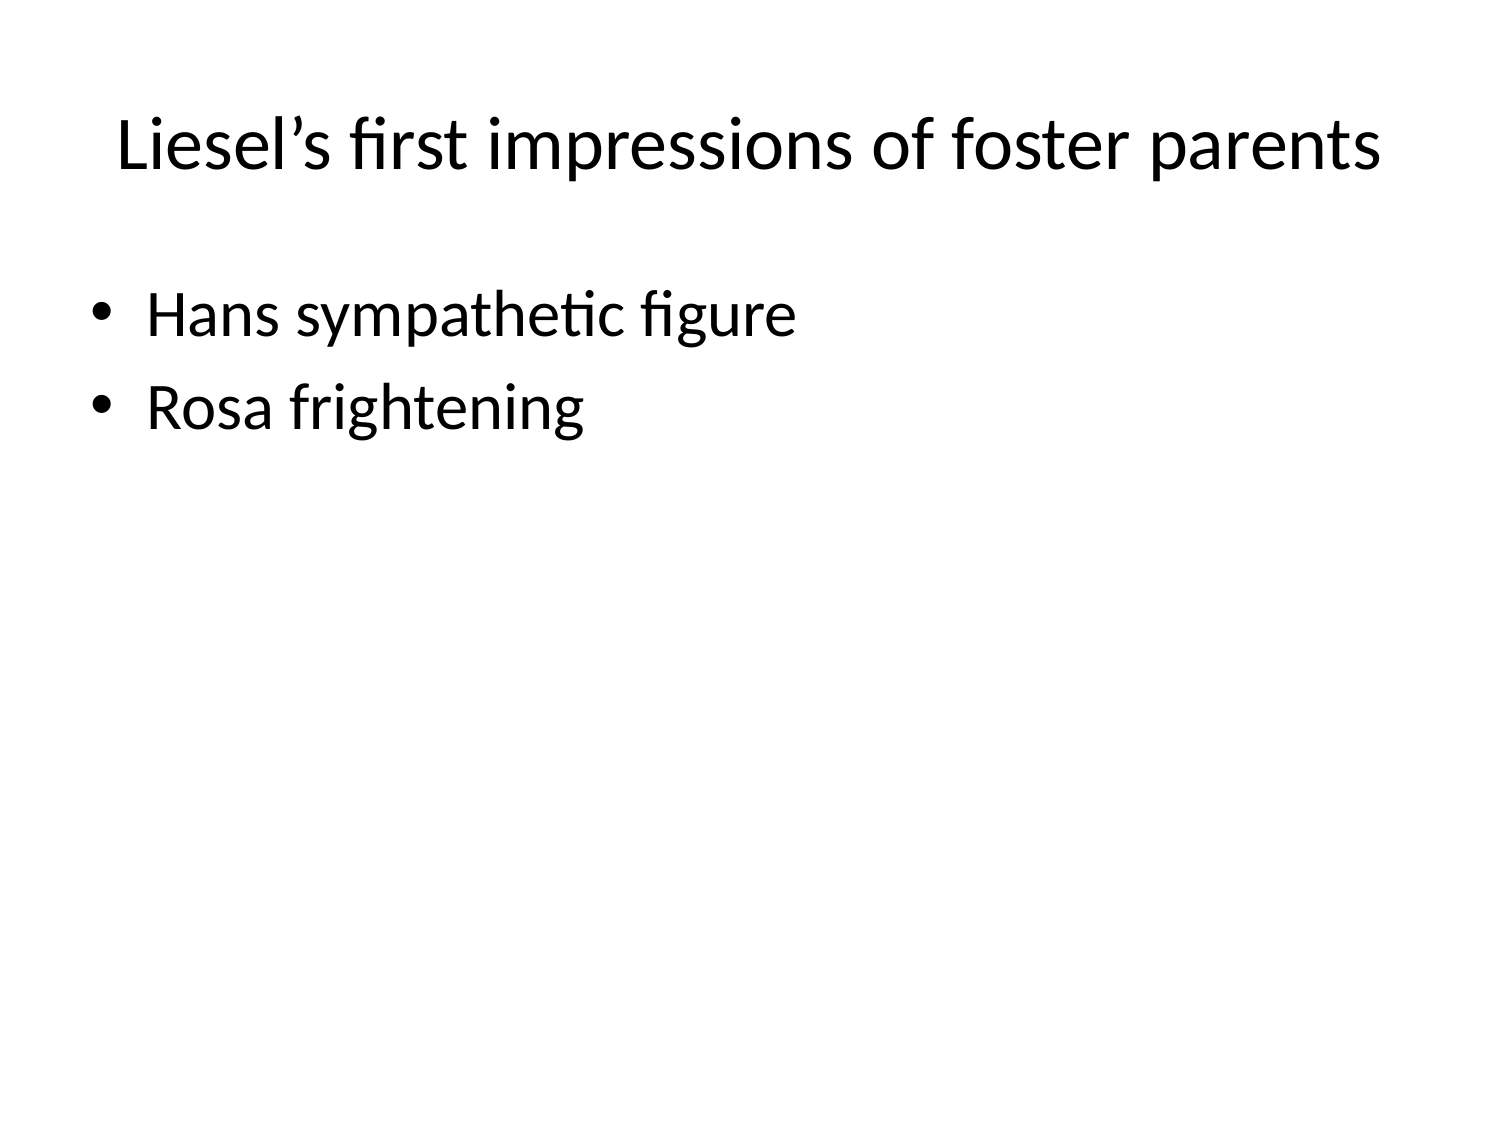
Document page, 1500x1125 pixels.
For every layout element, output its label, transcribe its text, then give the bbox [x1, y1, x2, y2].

list Hans sympathetic figure Rosa frightening [75, 262, 1425, 1005]
title Liesel’s first impressions of foster parents [75, 45, 1425, 233]
